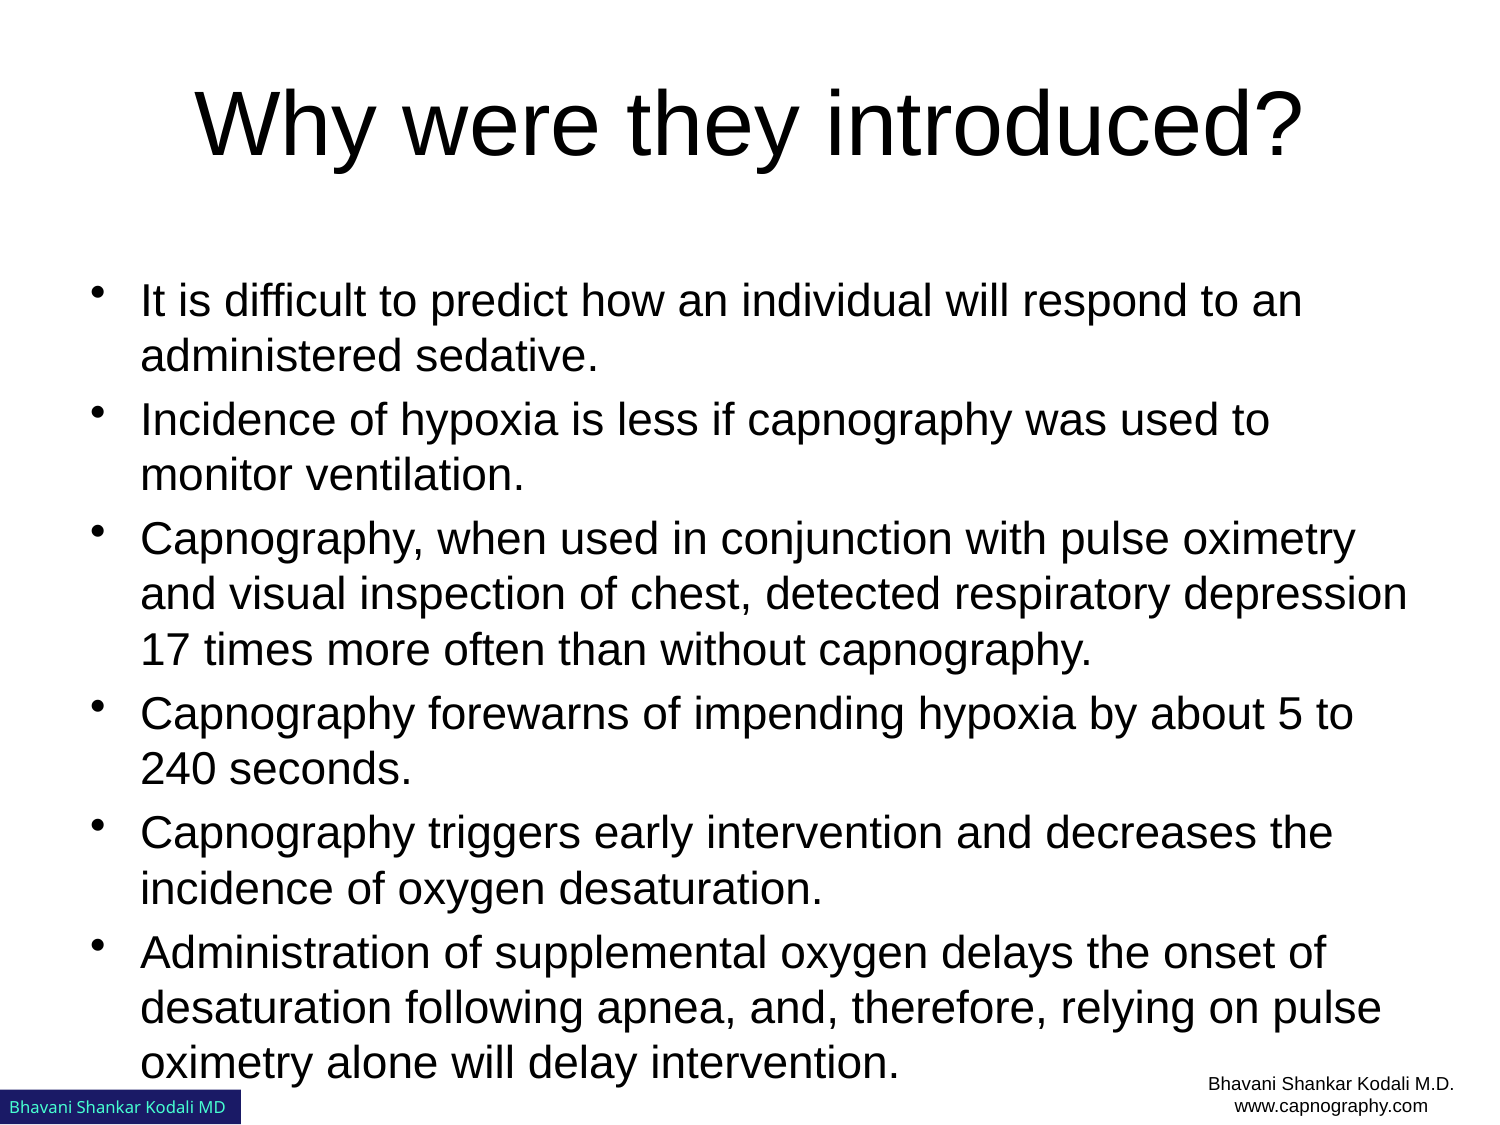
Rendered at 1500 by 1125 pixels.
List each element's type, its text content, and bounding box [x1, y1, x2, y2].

text_box Bhavani Shankar Kodali MD [0, 1089, 241, 1125]
list It is difficult to predict how an individual will respond to an administered sedative. Incidence of hypoxia is less if capnography was used to monitor ventilation. Capnography, when used in conjunction with pulse oximetry and visual inspection of chest, detected respiratory depression 17 times more often than without capnography. Capnography forewarns of impending hypoxia by about 5 to 240 seconds. Capnography triggers early intervention and decreases the incidence of oxygen desaturation. Administration of supplemental oxygen delays the onset of desaturation following apnea, and, therefore, relying on pulse oximetry alone will delay intervention. [75, 262, 1425, 1100]
text_box Bhavani Shankar Kodali M.D. www.capnography.com [1162, 1064, 1500, 1124]
title Why were they introduced? [112, 24, 1388, 213]
